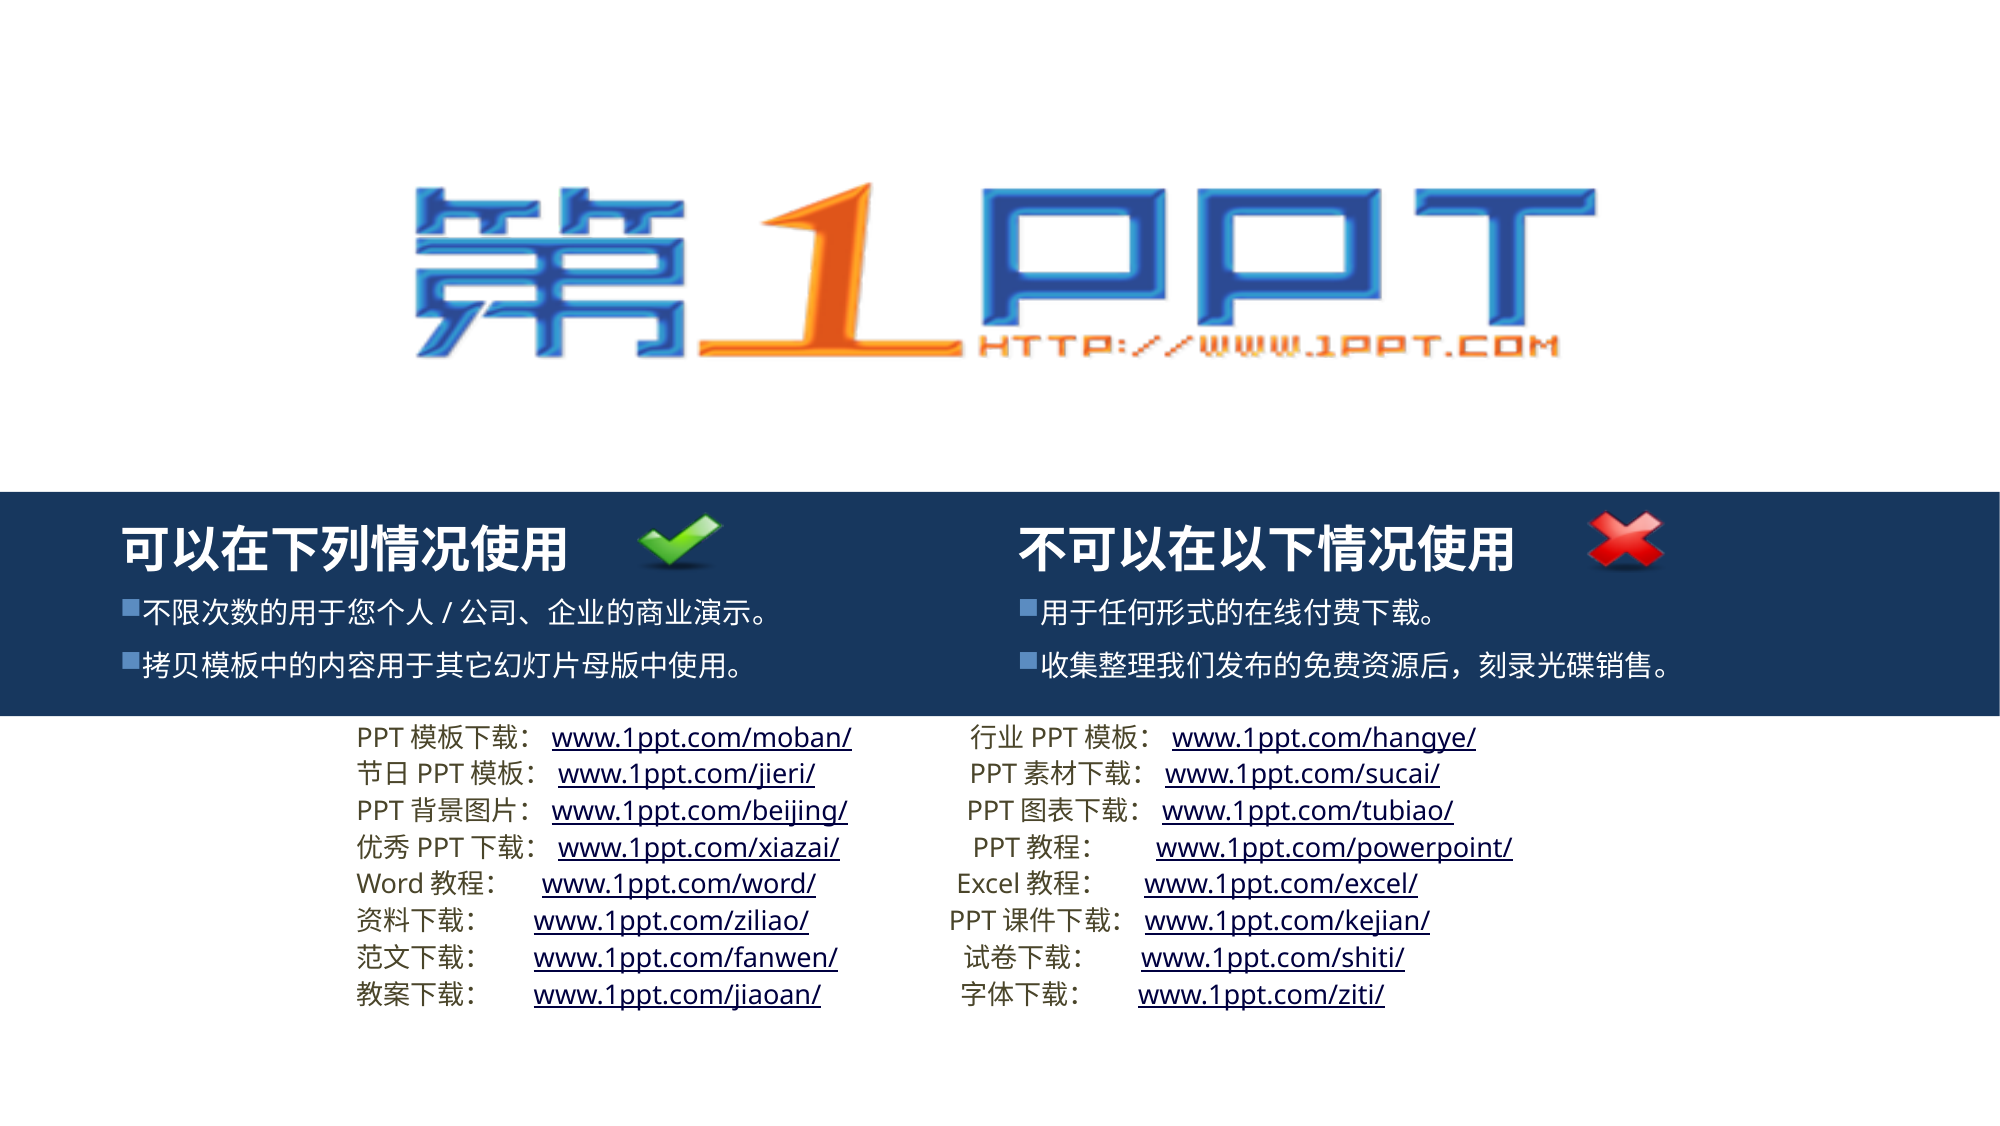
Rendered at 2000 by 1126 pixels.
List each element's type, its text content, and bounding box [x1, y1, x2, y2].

picture [637, 507, 724, 573]
text_box PPT模板下载：www.1ppt.com/moban/ 行业PPT模板：www.1ppt.com/hangye/ 节日PPT模板：www.1ppt.com/jieri/ PPT素材下载：www.1ppt.com/sucai/ PPT背景图片：www.1ppt.com/beijing/ PPT图表下载：www.1ppt.com/tubiao/ 优秀PPT下载：www.1ppt.com/xiazai/ PPT教程： www.1ppt.com/powerpoint/ Word教程： www.1ppt.com/word/ Excel教程： www.1ppt.com/excel/ 资料下载： www.1ppt.com/ziliao/ PPT课件下载：www.1ppt.com/kejian/ 范文下载： www.1ppt.com/fanwen/ 试卷下载： www.1ppt.com/shiti/ 教案下载： www.1ppt.com/jiaoan/ 字体下载： www.1ppt.com/ziti/ [336, 762, 1752, 1008]
text_box 可以在下列情况使用 不限次数的用于您个人/公司、企业的商业演示。 拷贝模板中的内容用于其它幻灯片母版中使用。 [102, 508, 1000, 774]
picture [1581, 507, 1669, 573]
text_box 不可以在以下情况使用 用于任何形式的在线付费下载。 收集整理我们发布的免费资源后，刻录光碟销售。 [999, 508, 1898, 762]
picture [179, 51, 1867, 492]
text_box [0, 491, 2000, 717]
